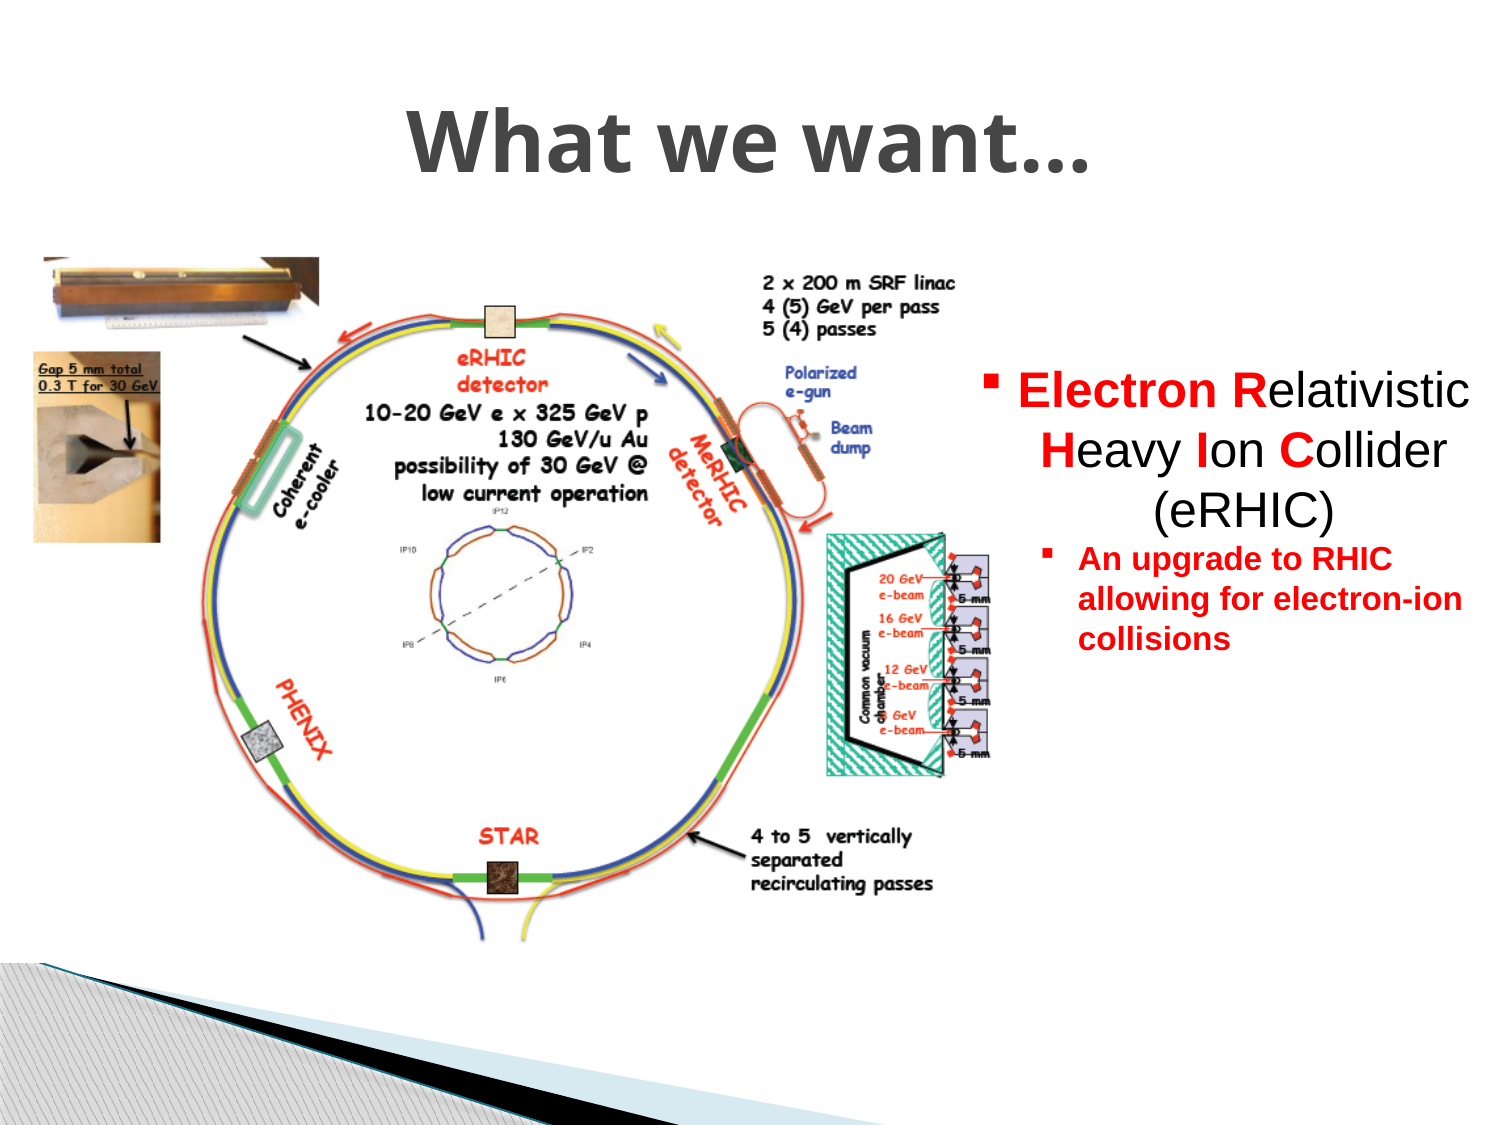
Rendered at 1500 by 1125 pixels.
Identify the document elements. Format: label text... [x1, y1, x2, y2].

text_box Electron Relativistic Heavy Ion Collider (eRHIC) An upgrade to RHIC allowing for electron-ion collisions [1001, 349, 1500, 665]
picture [0, 249, 996, 963]
title What we want… [75, 45, 1425, 233]
